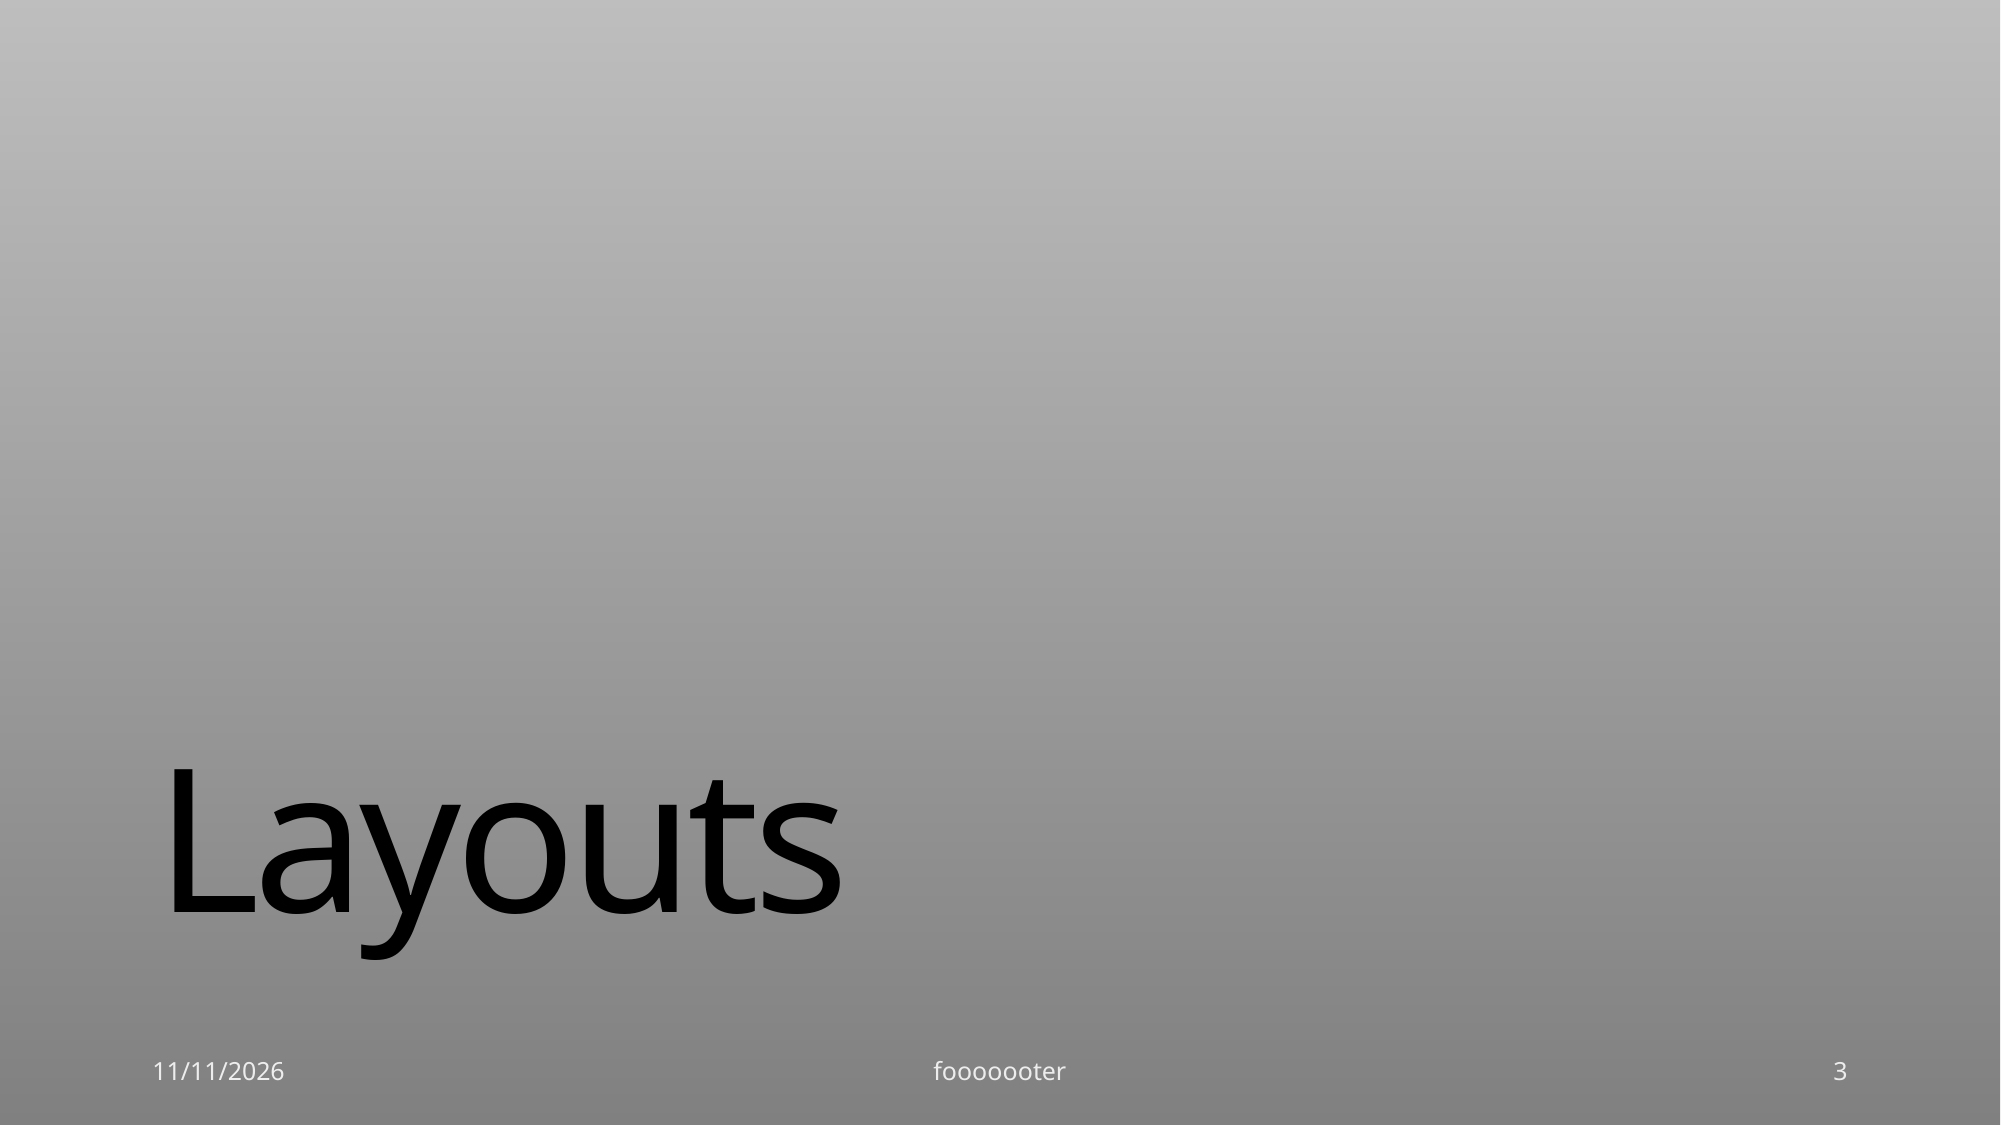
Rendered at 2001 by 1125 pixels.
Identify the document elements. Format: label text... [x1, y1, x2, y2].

picture [0, 0, 2001, 1125]
footer fooooooter [662, 1042, 1338, 1103]
title Layouts [140, 732, 1641, 1002]
slide_number ‹#› [1412, 1042, 1863, 1103]
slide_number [137, 1042, 588, 1103]
